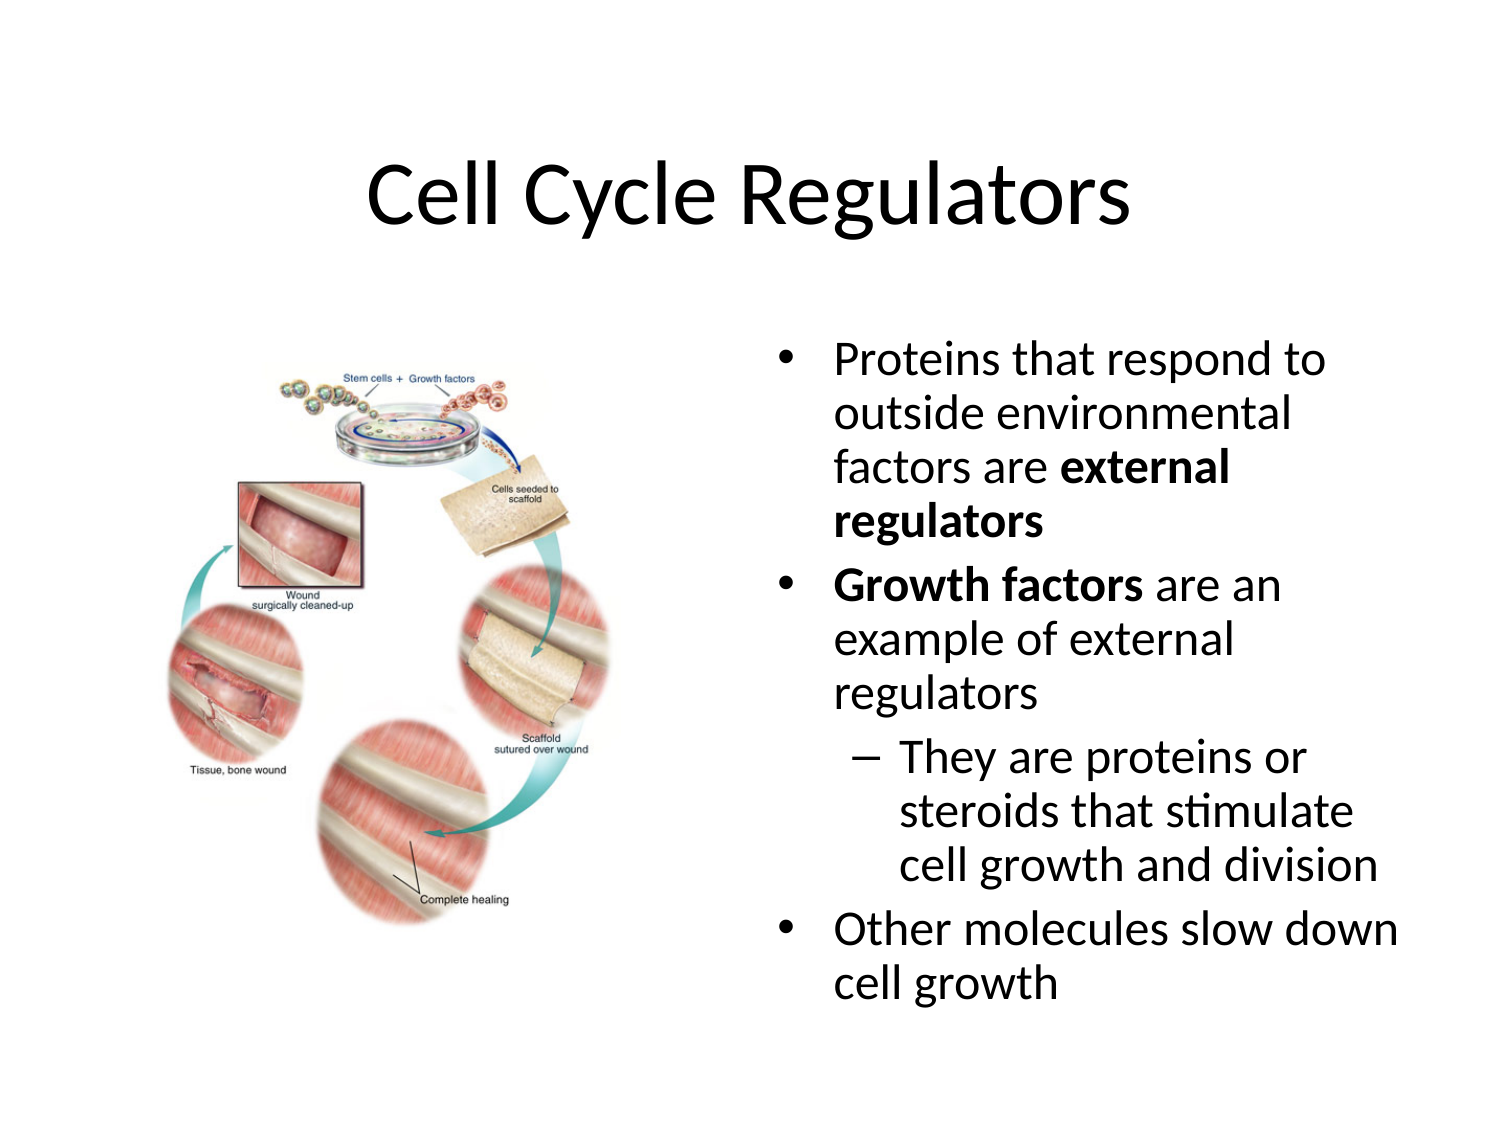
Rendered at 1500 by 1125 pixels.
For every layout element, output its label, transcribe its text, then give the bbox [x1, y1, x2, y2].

picture [149, 362, 621, 943]
list Proteins that respond to outside environmental factors are external regulators Growth factors are an example of external regulators They are proteins or steroids that stimulate cell growth and division Other molecules slow down cell growth [762, 324, 1425, 963]
title Cell Cycle Regulators [75, 75, 1425, 300]
